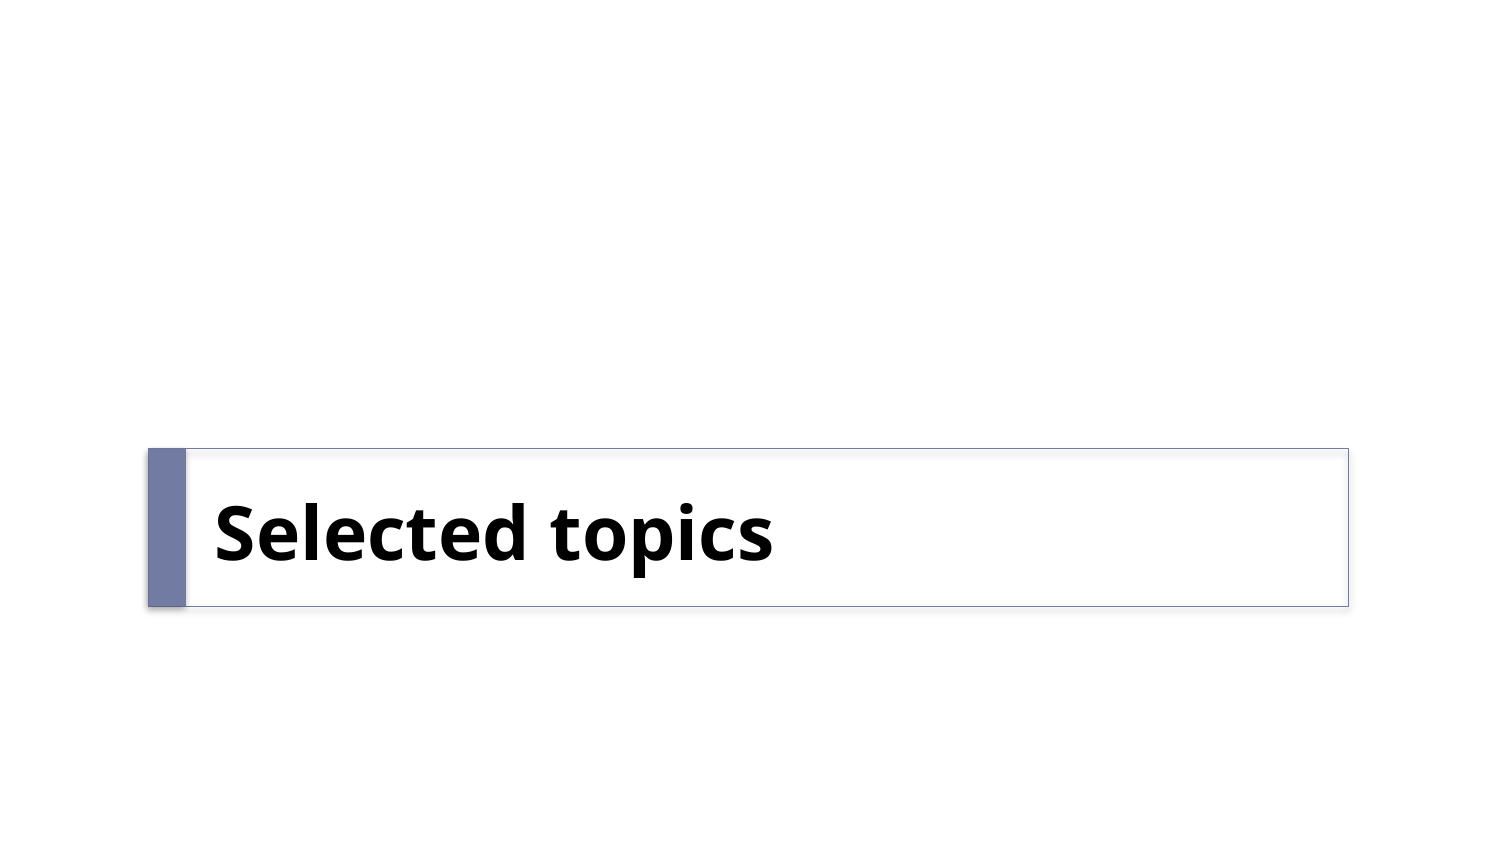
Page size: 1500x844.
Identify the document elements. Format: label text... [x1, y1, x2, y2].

title Selected topics [200, 478, 1320, 600]
